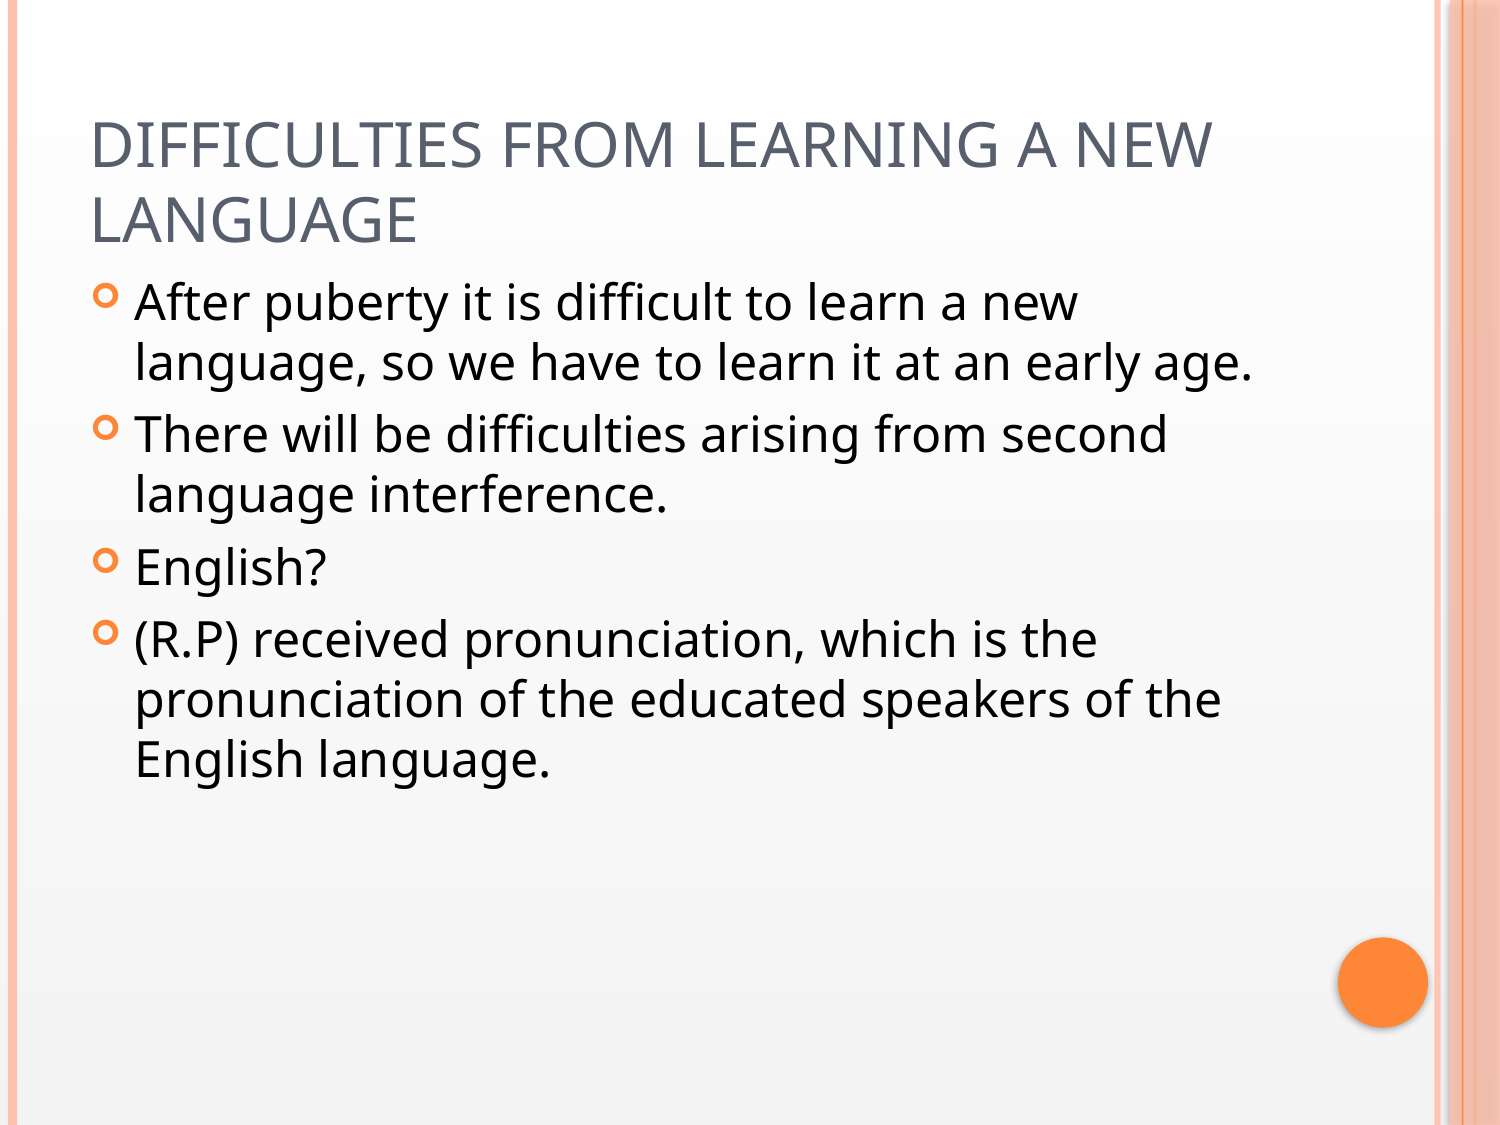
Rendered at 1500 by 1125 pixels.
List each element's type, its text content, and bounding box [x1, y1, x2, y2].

title Difficulties from learning a new language [75, 45, 1425, 263]
list After puberty it is difficult to learn a new language, so we have to learn it at an early age. There will be difficulties arising from second language interference. English? (R.P) received pronunciation, which is the pronunciation of the educated speakers of the English language. [74, 262, 1301, 1063]
